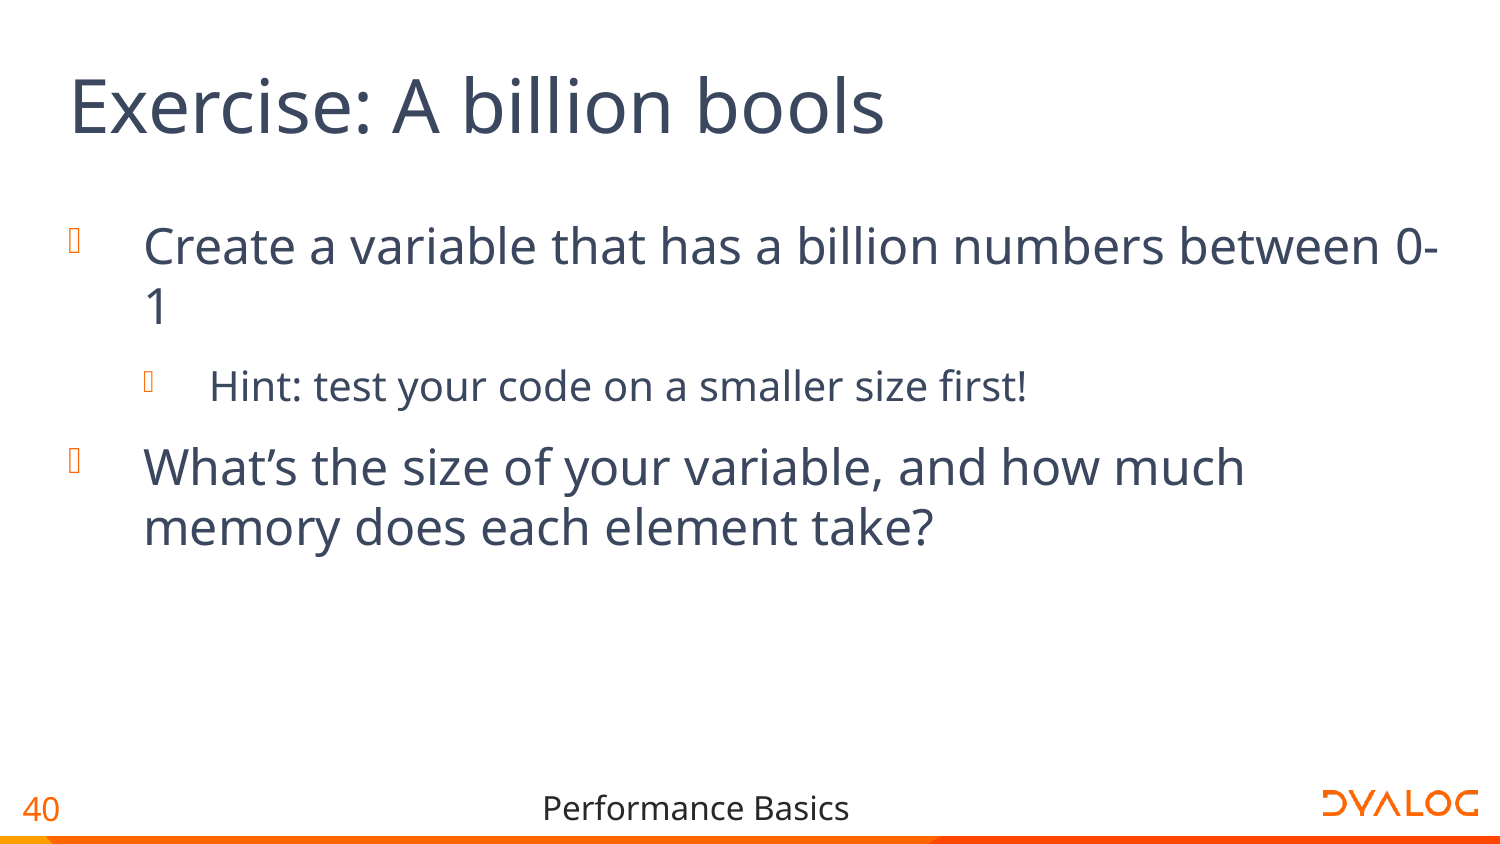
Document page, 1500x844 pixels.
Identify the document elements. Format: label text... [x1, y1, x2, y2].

picture [0, 836, 1500, 844]
list Create a variable that has a billion numbers between 0-1 Hint: test your code on a smaller size first! What’s the size of your variable, and how much memory does each element take? [53, 207, 1457, 740]
title Exercise: A billion bools [53, 43, 1121, 157]
picture [1323, 790, 1478, 816]
